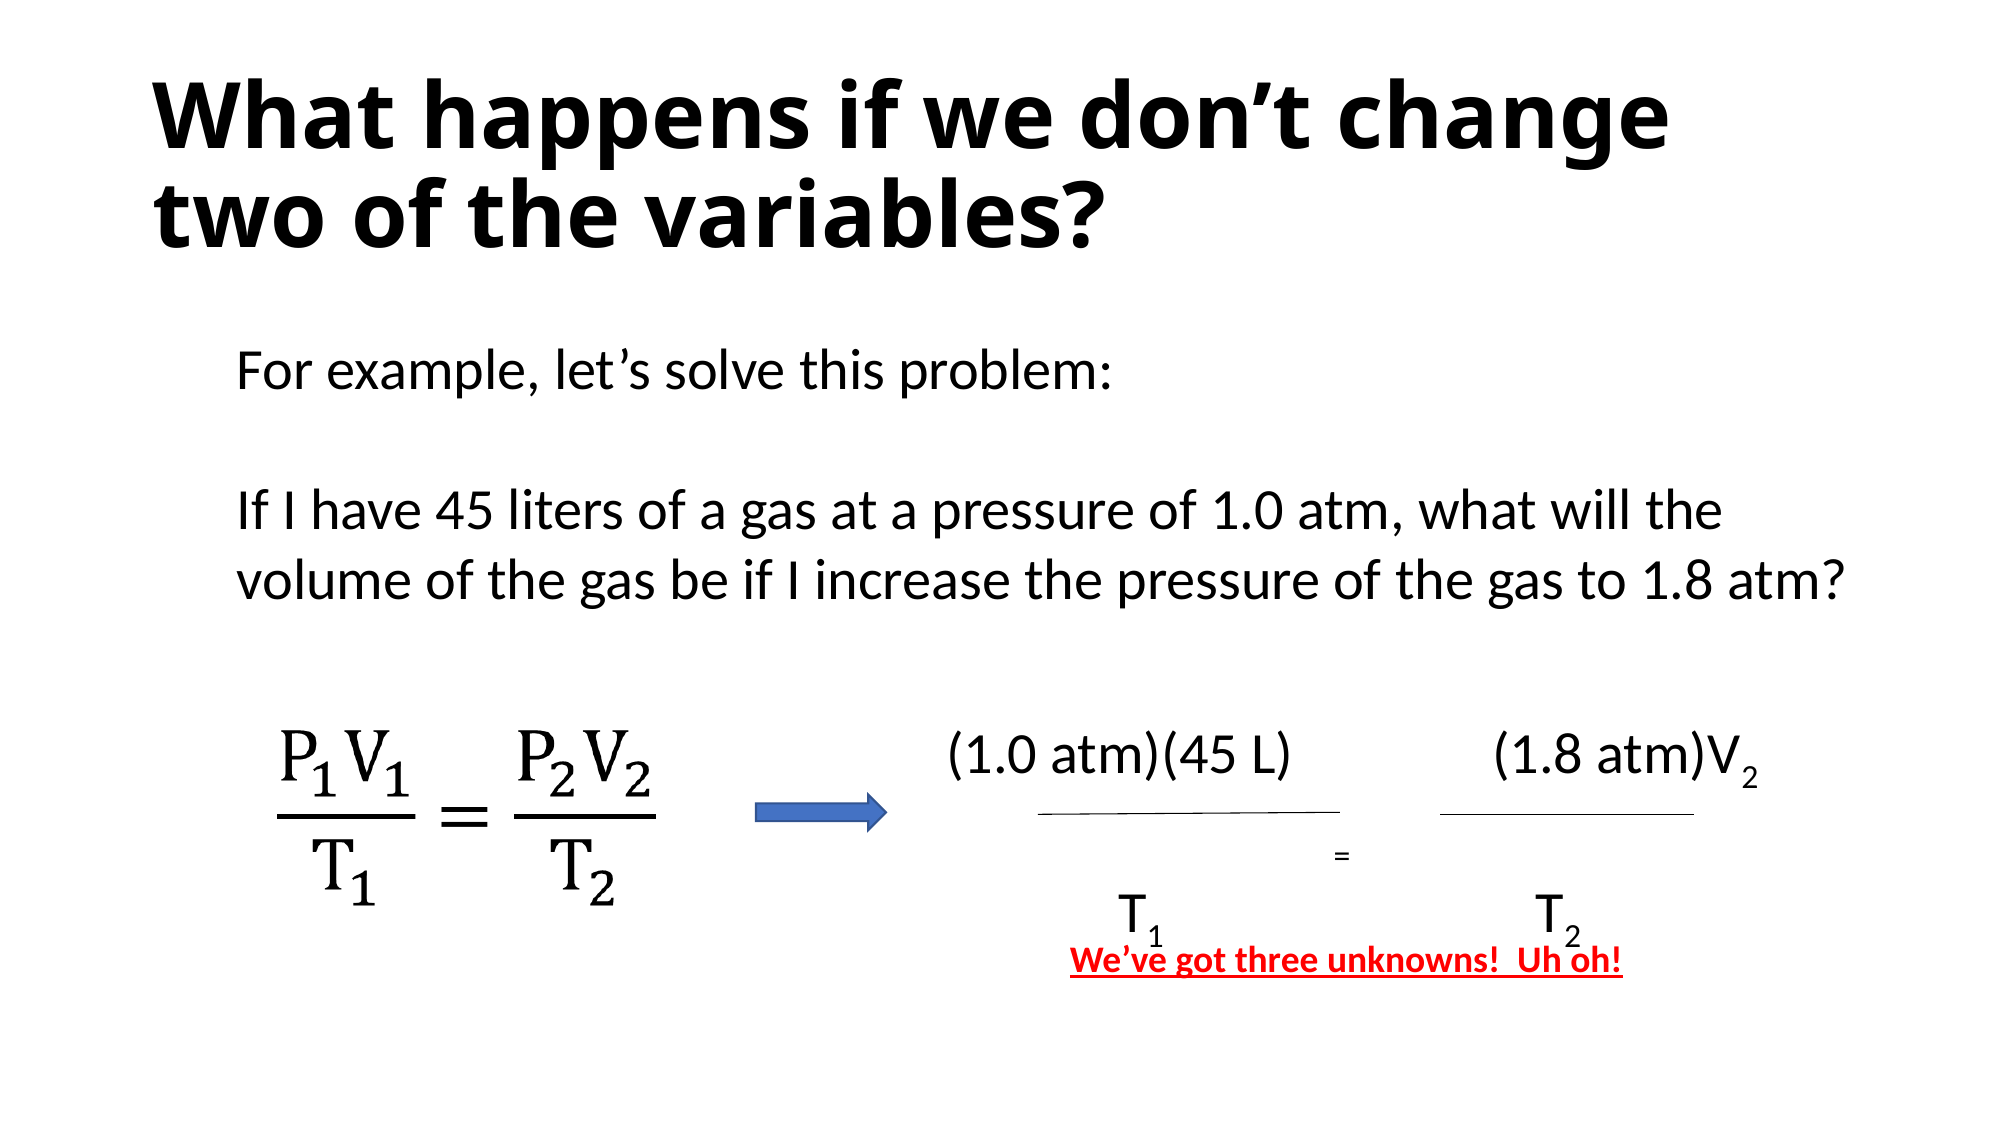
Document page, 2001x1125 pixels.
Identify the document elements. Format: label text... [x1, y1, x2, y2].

text_box (1.0 atm)(45 L) (1.8 atm)V2 = T1 T2 [931, 707, 1825, 962]
text_box We’ve got three unknowns! Uh oh! [1055, 927, 1825, 988]
text_box For example, let’s solve this problem: If I have 45 liters of a gas at a pressure of 1.0 atm, what will the volume of the gas be if I increase the pressure of the gas to 1.8 atm? [221, 323, 1884, 619]
text_box [754, 792, 888, 833]
title What happens if we don’t change two of the variables? [137, 59, 1863, 278]
picture [249, 713, 683, 912]
